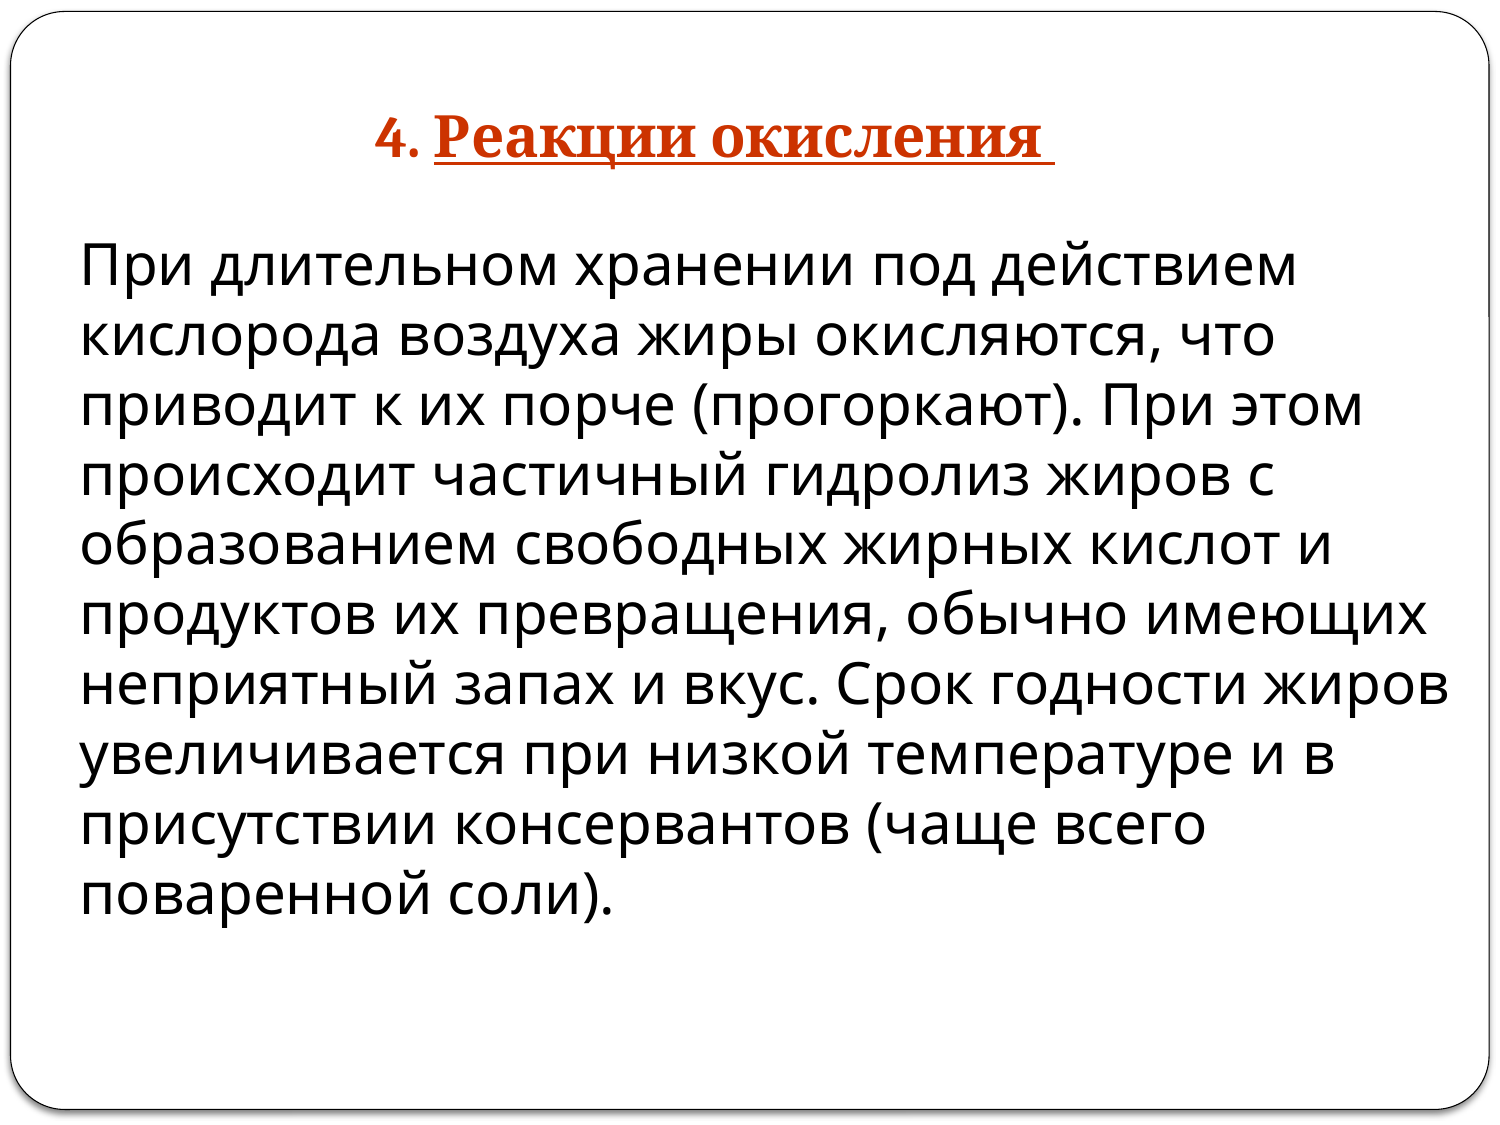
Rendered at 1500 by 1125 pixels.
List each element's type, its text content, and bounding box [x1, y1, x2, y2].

list При длительном хранении под действием кислорода воздуха жиры окисляются, что приводит к их порче (прогоркают). При этом происходит частичный гидролиз жиров с образованием свободных жирных кислот и продуктов их превращения, обычно имеющих неприятный запах и вкус. Срок годности жиров увеличивается при низкой температуре и в присутствии консервантов (чаще всего поваренной соли). [64, 219, 1473, 977]
title 4. Реакции окисления [41, 0, 1390, 185]
